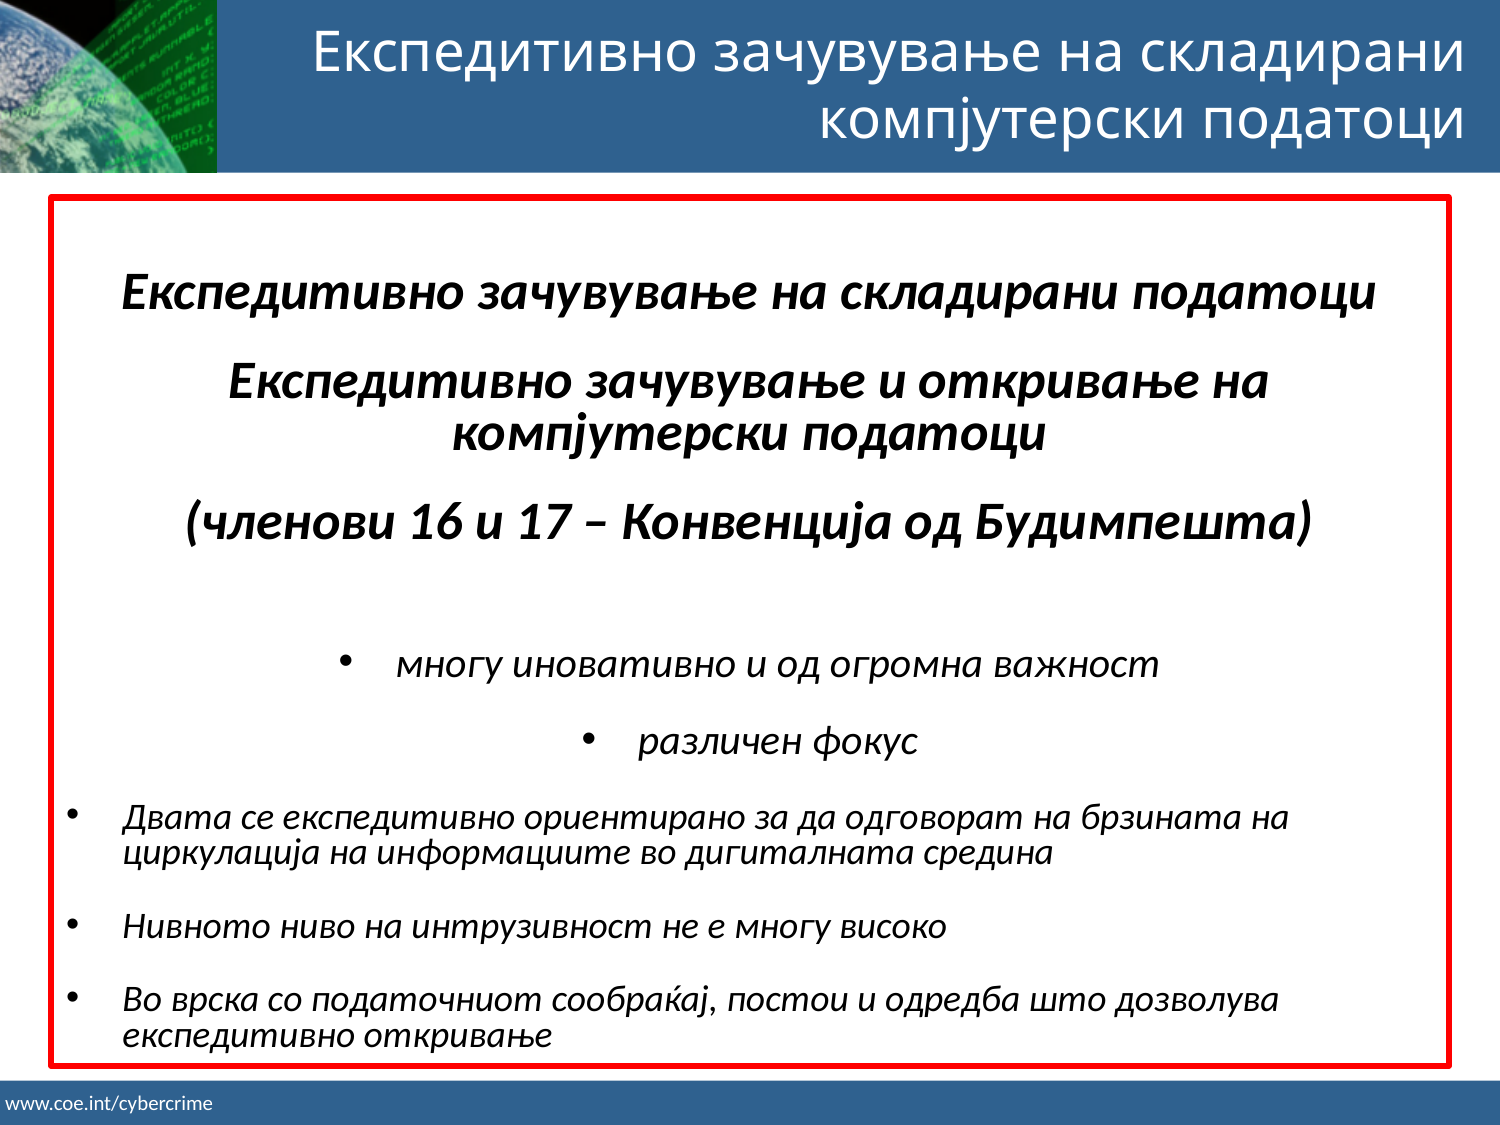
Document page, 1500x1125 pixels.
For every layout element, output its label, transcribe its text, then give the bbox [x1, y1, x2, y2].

text_box Експедитивно зачувување на складирани компјутерски податоци [230, 7, 1483, 158]
picture [0, 0, 217, 173]
text_box Експедитивно зачувување на складирани податоци Експедитивно зачувување и откривање на компјутерски податоци (членови 16 и 17 – Конвенција од Будимпешта) многу иновативно и од огромна важност различен фокус Двата се експедитивно ориентирано за да одговорат на брзината на циркулација на информациите во дигиталната средина Нивното ниво на интрузивност не е многу високо Во врска со податочниот сообраќај, постои и одредба што дозволува експедитивно откривање [51, 197, 1449, 1066]
